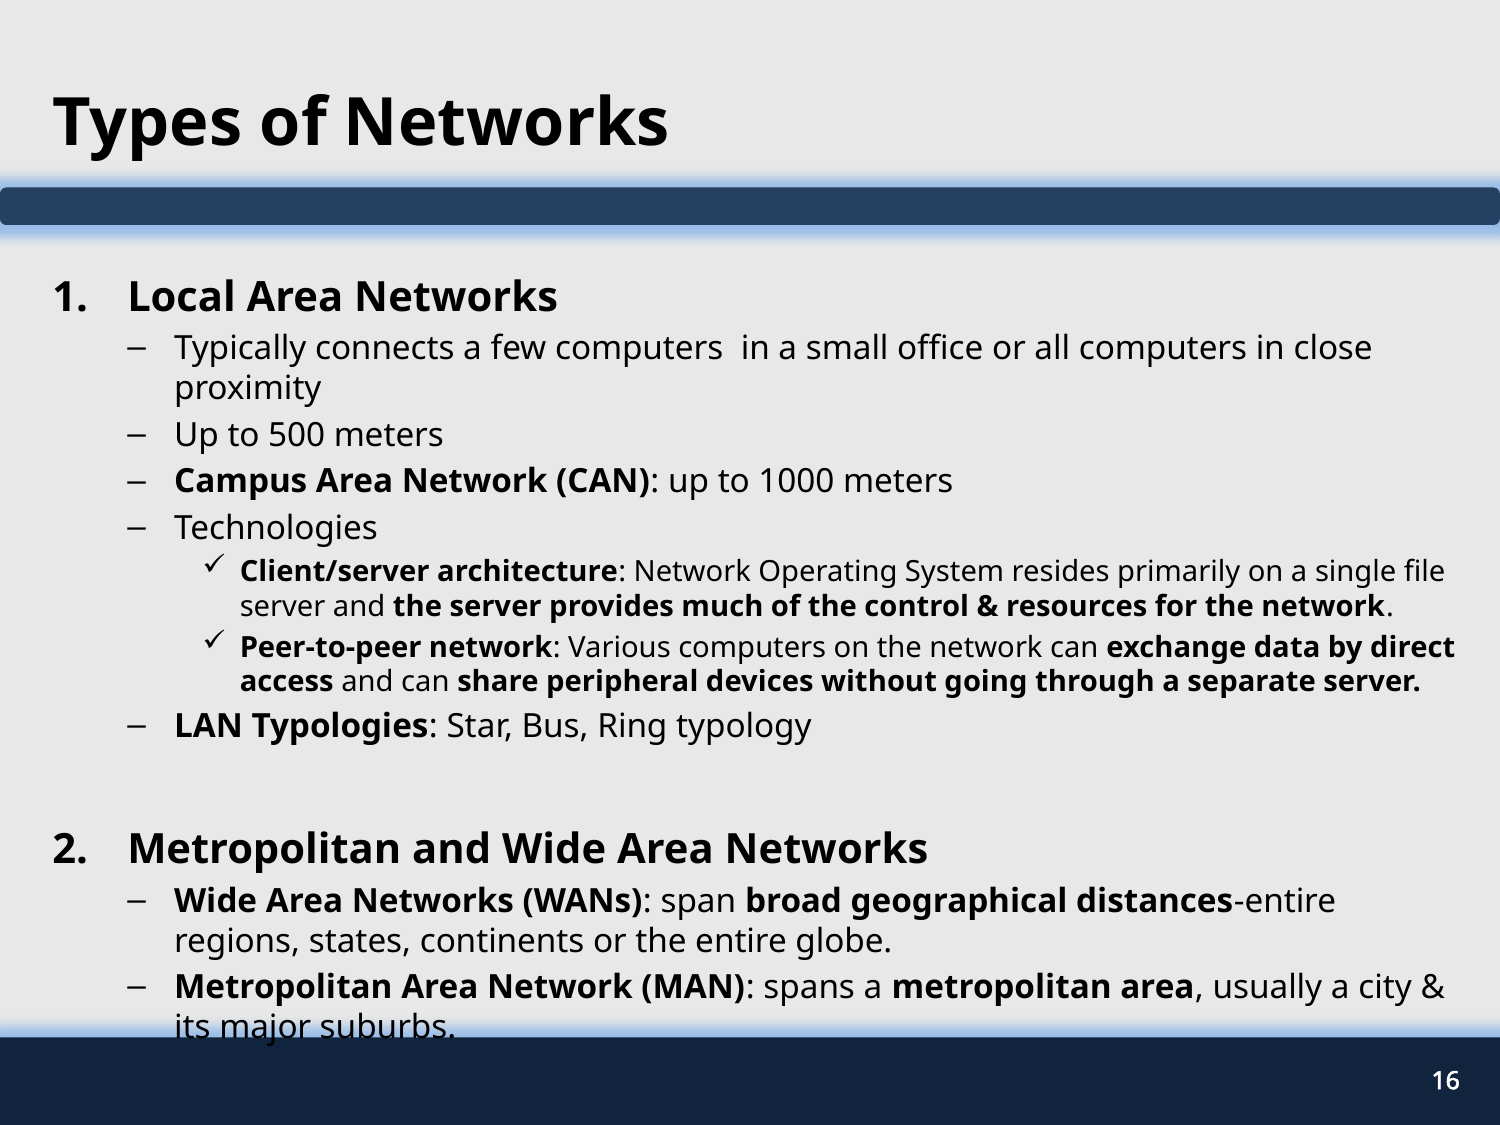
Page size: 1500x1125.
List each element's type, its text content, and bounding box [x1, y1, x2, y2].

title Types of Networks [37, 62, 1338, 176]
list Local Area Networks Typically connects a few computers in a small office or all computers in close proximity Up to 500 meters Campus Area Network (CAN): up to 1000 meters Technologies Client/server architecture: Network Operating System resides primarily on a single file server and the server provides much of the control & resources for the network. Peer-to-peer network: Various computers on the network can exchange data by direct access and can share peripheral devices without going through a separate server. LAN Typologies: Star, Bus, Ring typology Metropolitan and Wide Area Networks Wide Area Networks (WANs): span broad geographical distances-entire regions, states, continents or the entire globe. Metropolitan Area Network (MAN): spans a metropolitan area, usually a city & its major suburbs. [37, 262, 1475, 1013]
slide_number 16 [1412, 1050, 1475, 1113]
